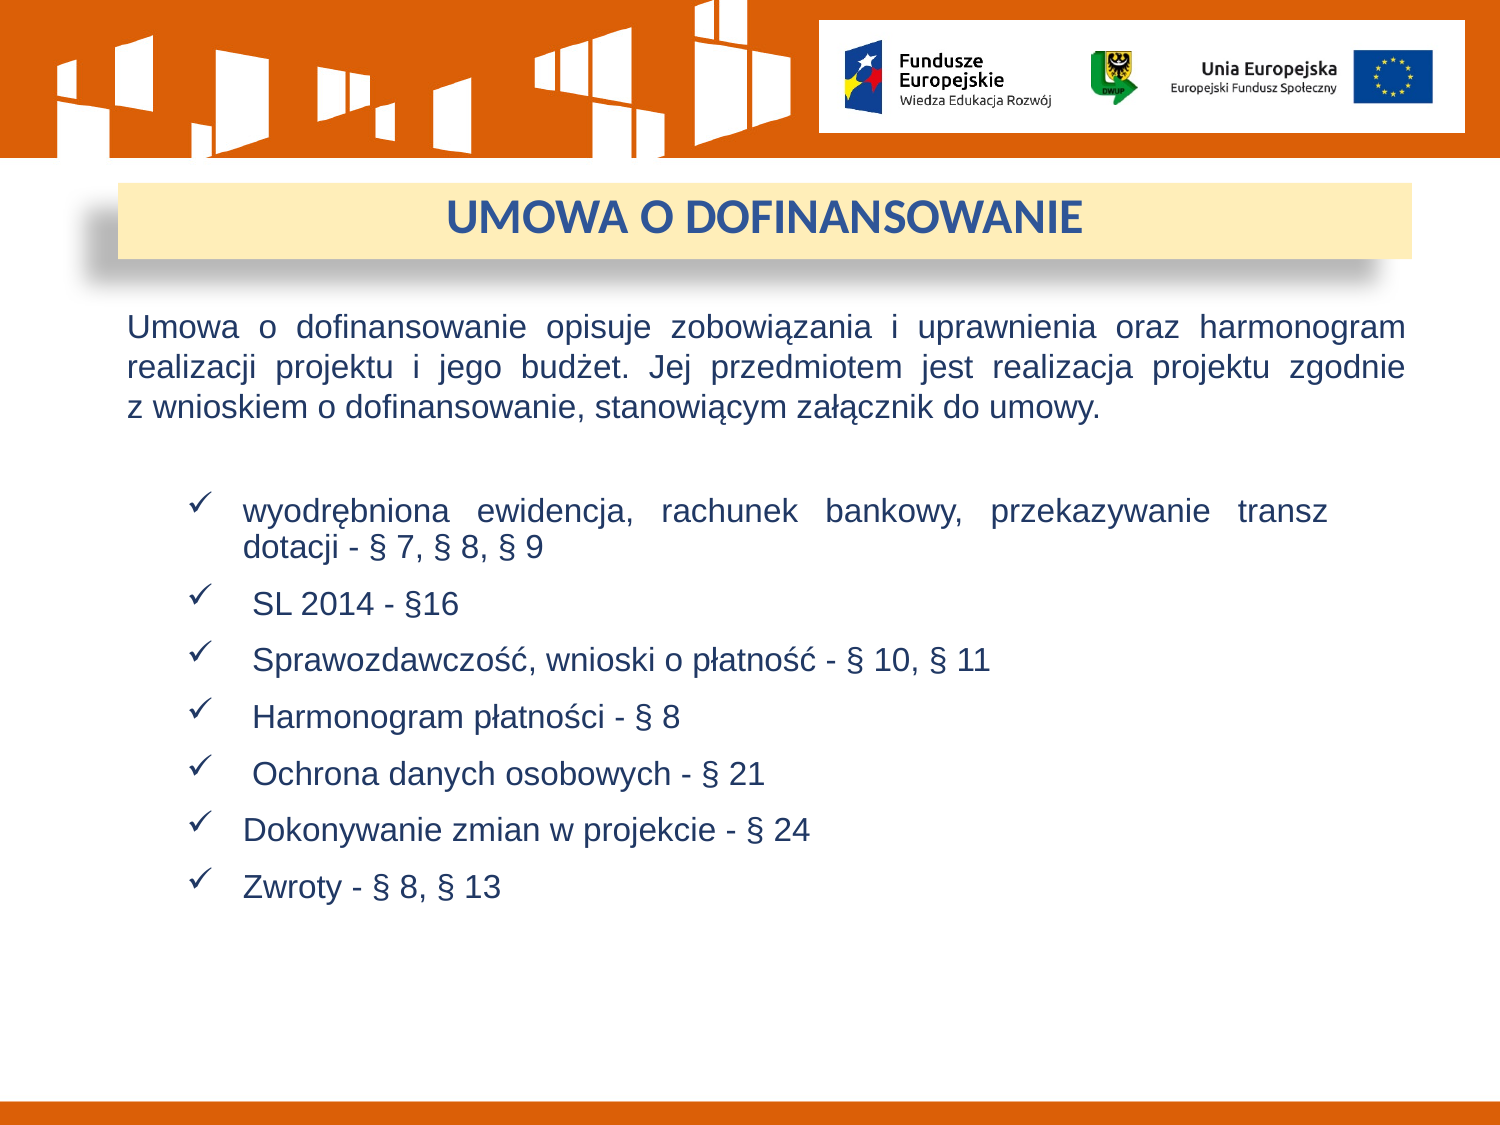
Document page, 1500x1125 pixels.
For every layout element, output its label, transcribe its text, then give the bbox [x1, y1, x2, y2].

picture [0, 0, 1500, 1125]
text_box [819, 20, 1465, 133]
text_box UMOWA O DOFINANSOWANIE [118, 182, 1412, 260]
text_box wyodrębniona ewidencja, rachunek bankowy, przekazywanie transz dotacji - § 7, § 8, § 9 SL 2014 - §16 Sprawozdawczość, wnioski o płatność - § 10, § 11 Harmonogram płatności - § 8 Ochrona danych osobowych - § 21 Dokonywanie zmian w projekcie - § 24 Zwroty - § 8, § 13 [171, 486, 1346, 992]
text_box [826, 21, 1450, 133]
text_box Umowa o dofinansowanie opisuje zobowiązania i uprawnienia oraz harmonogram realizacji projektu i jego budżet. Jej przedmiotem jest realizacja projektu zgodnie z wnioskiem o dofinansowanie, stanowiącym załącznik do umowy. [112, 258, 1423, 473]
